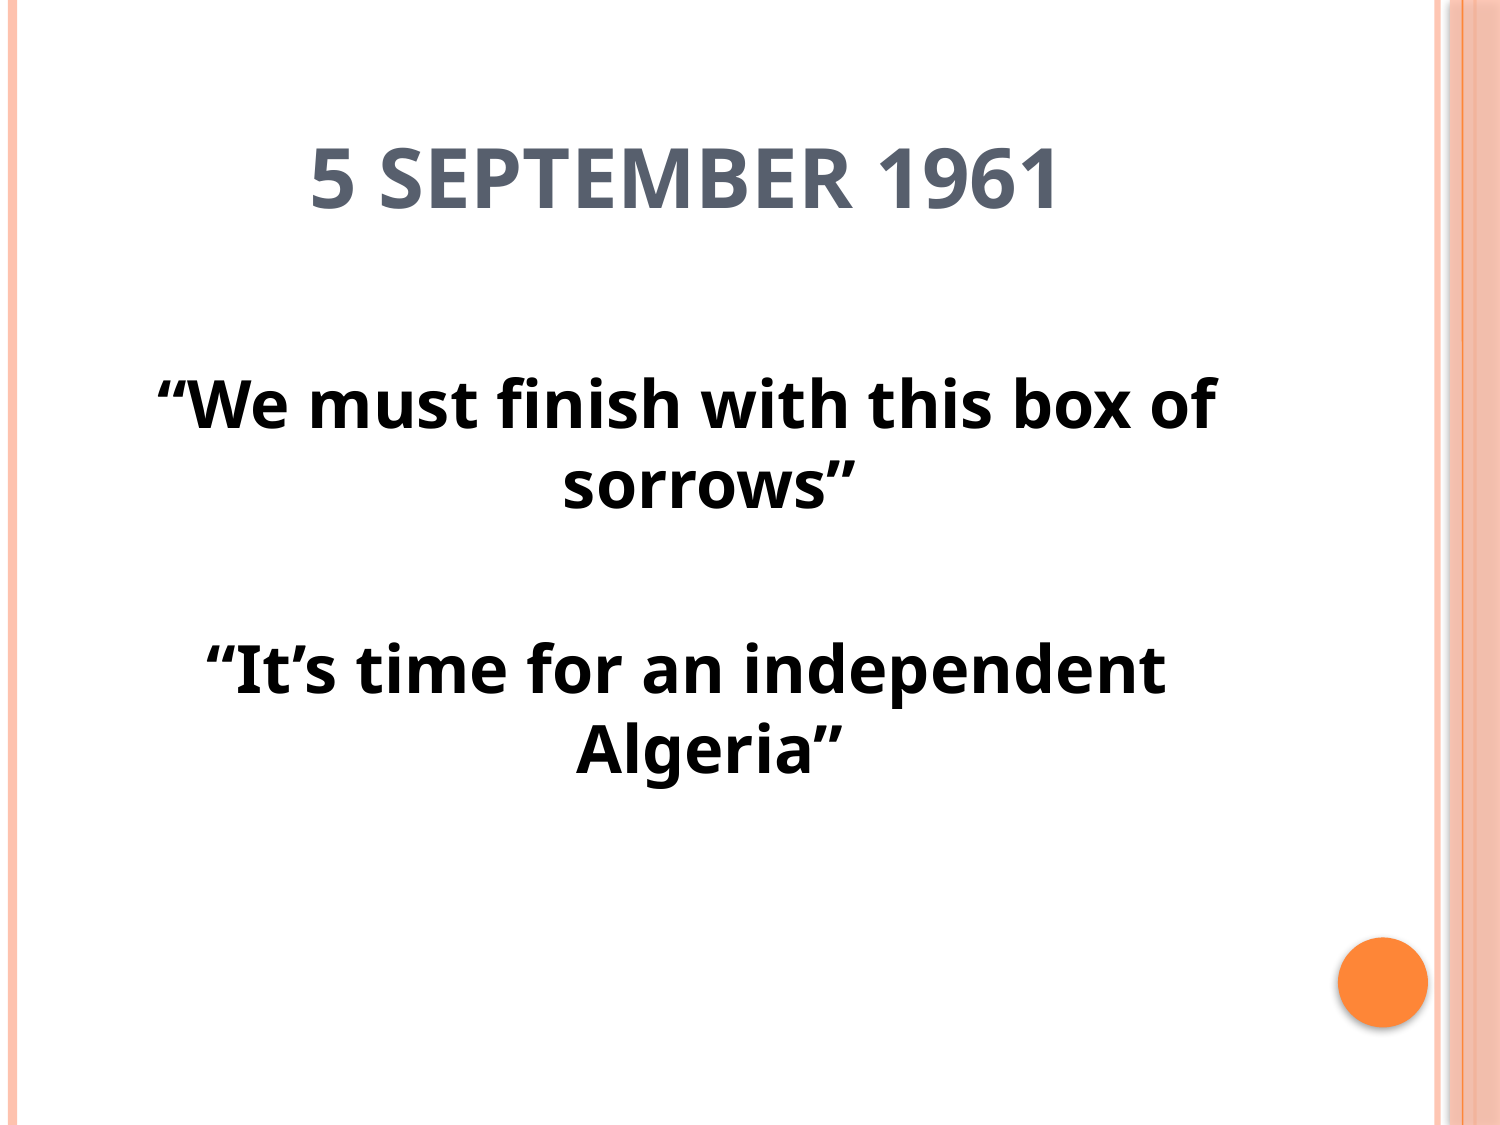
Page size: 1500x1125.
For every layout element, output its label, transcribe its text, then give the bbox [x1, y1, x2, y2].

list “We must finish with this box of sorrows” “It’s time for an independent Algeria” [75, 262, 1300, 1062]
title 5 SEPTEMBER 1961 [75, 45, 1300, 233]
